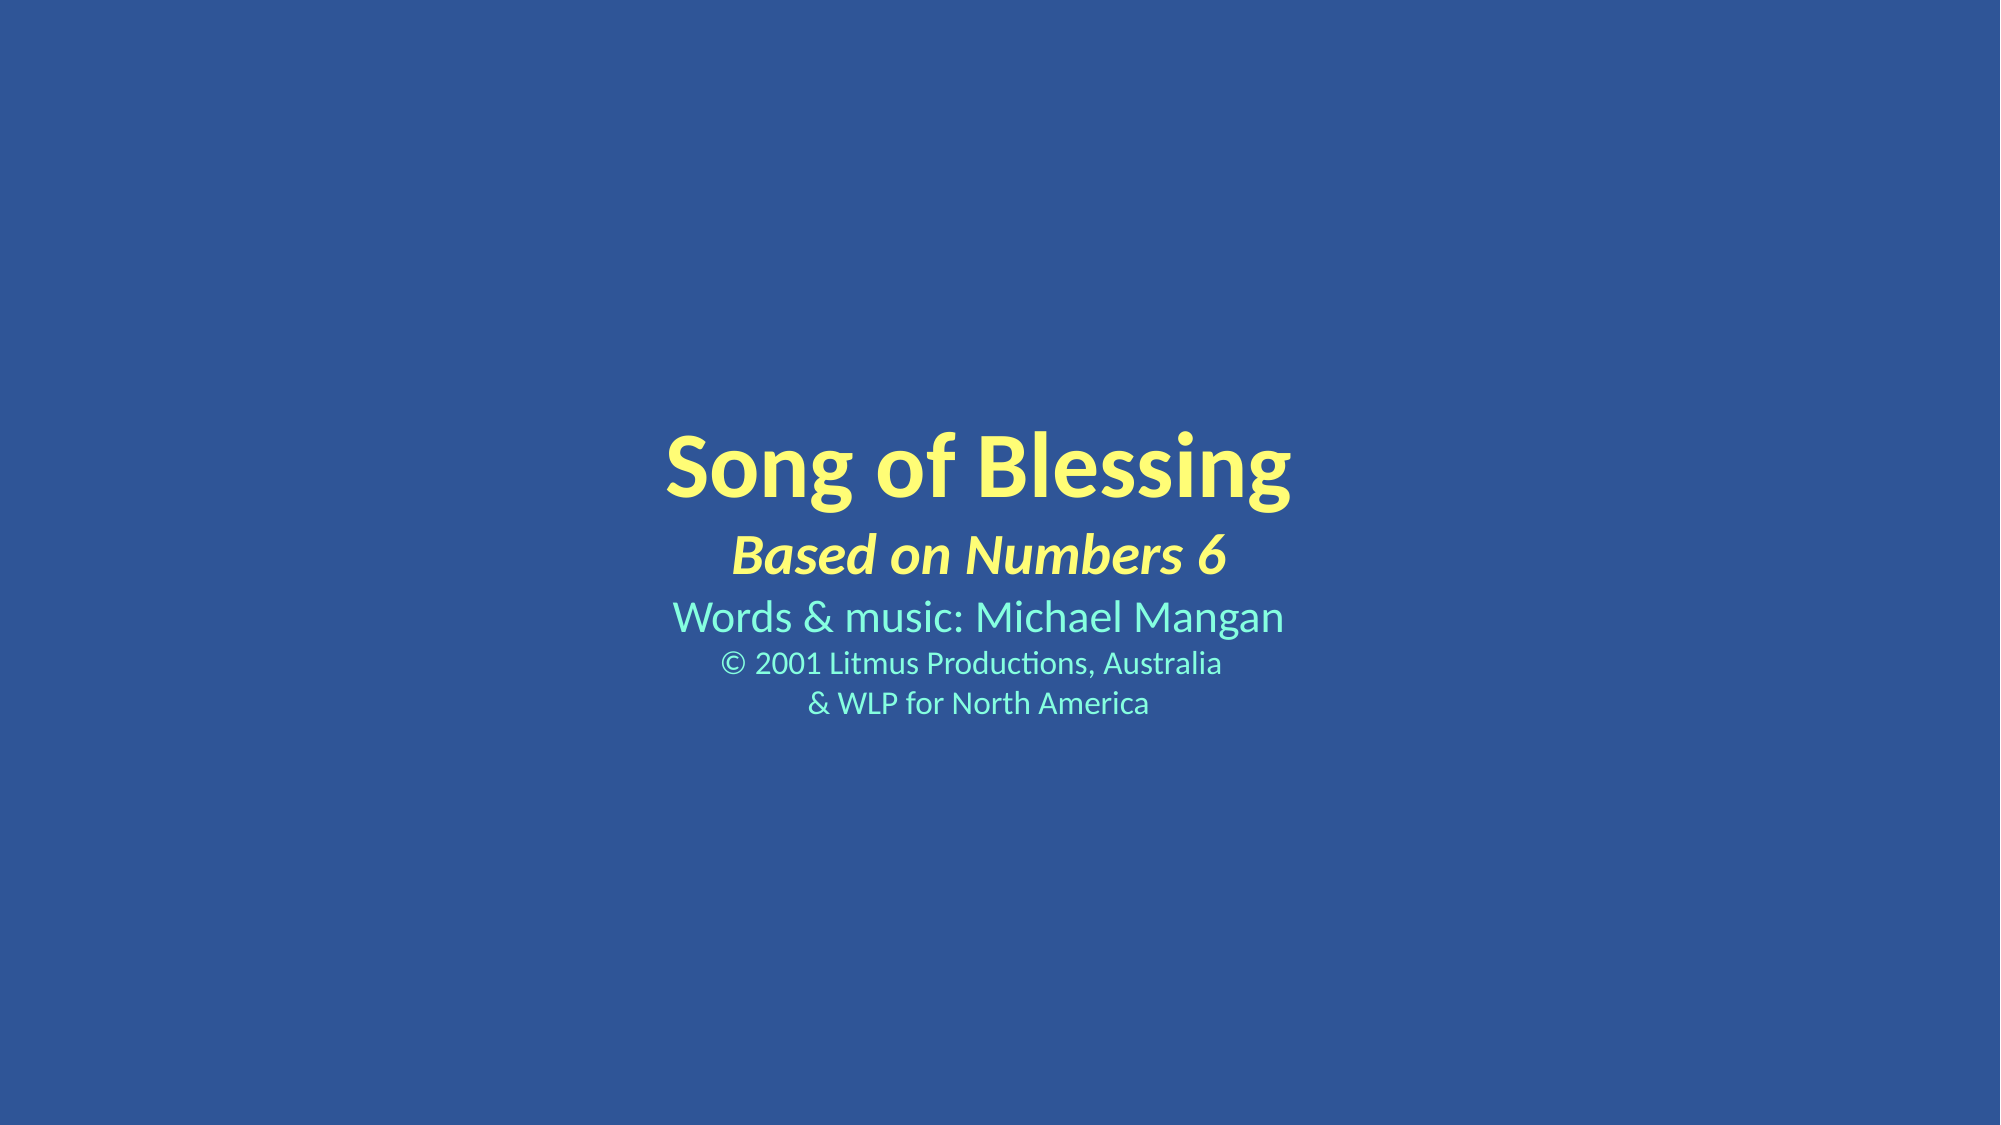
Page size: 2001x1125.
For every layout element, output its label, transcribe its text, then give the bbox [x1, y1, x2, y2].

text_box Song of Blessing Based on Numbers 6 Words & music: Michael Mangan © 2001 Litmus Productions, Australia & WLP for North America [291, 403, 1667, 722]
